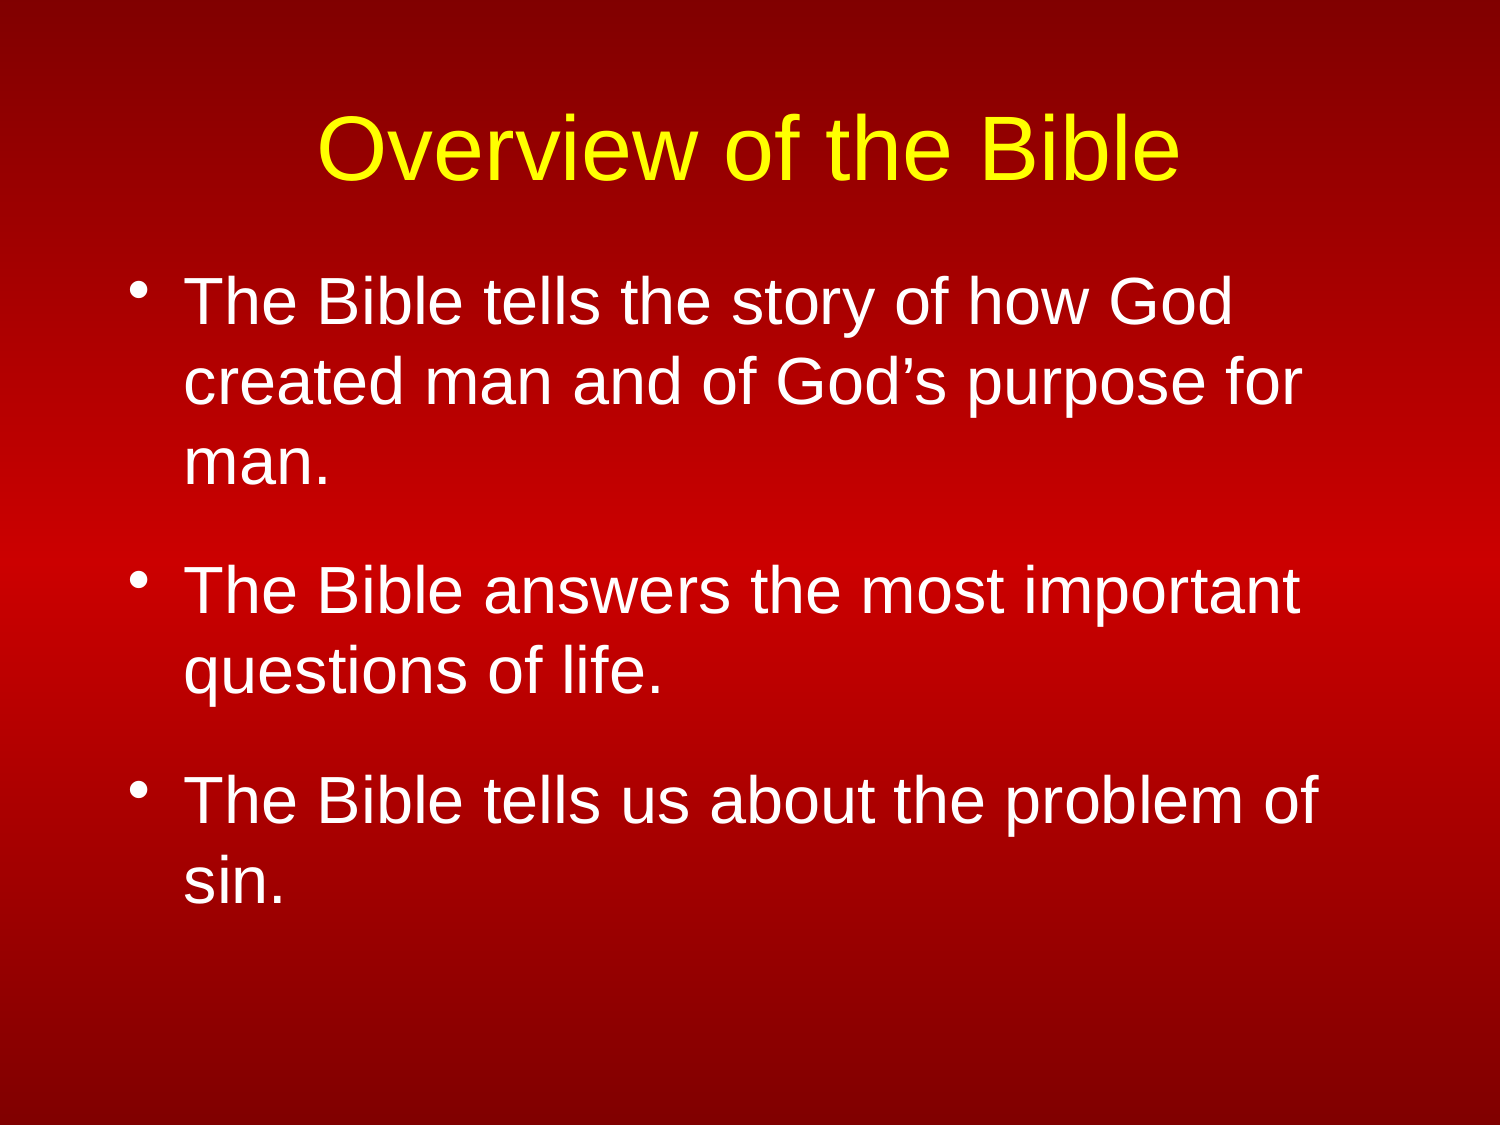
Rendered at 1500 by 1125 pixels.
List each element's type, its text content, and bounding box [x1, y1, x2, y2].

title Overview of the Bible [112, 50, 1388, 238]
list The Bible tells the story of how God created man and of God’s purpose for man. The Bible answers the most important questions of life. The Bible tells us about the problem of sin. [112, 249, 1388, 1063]
